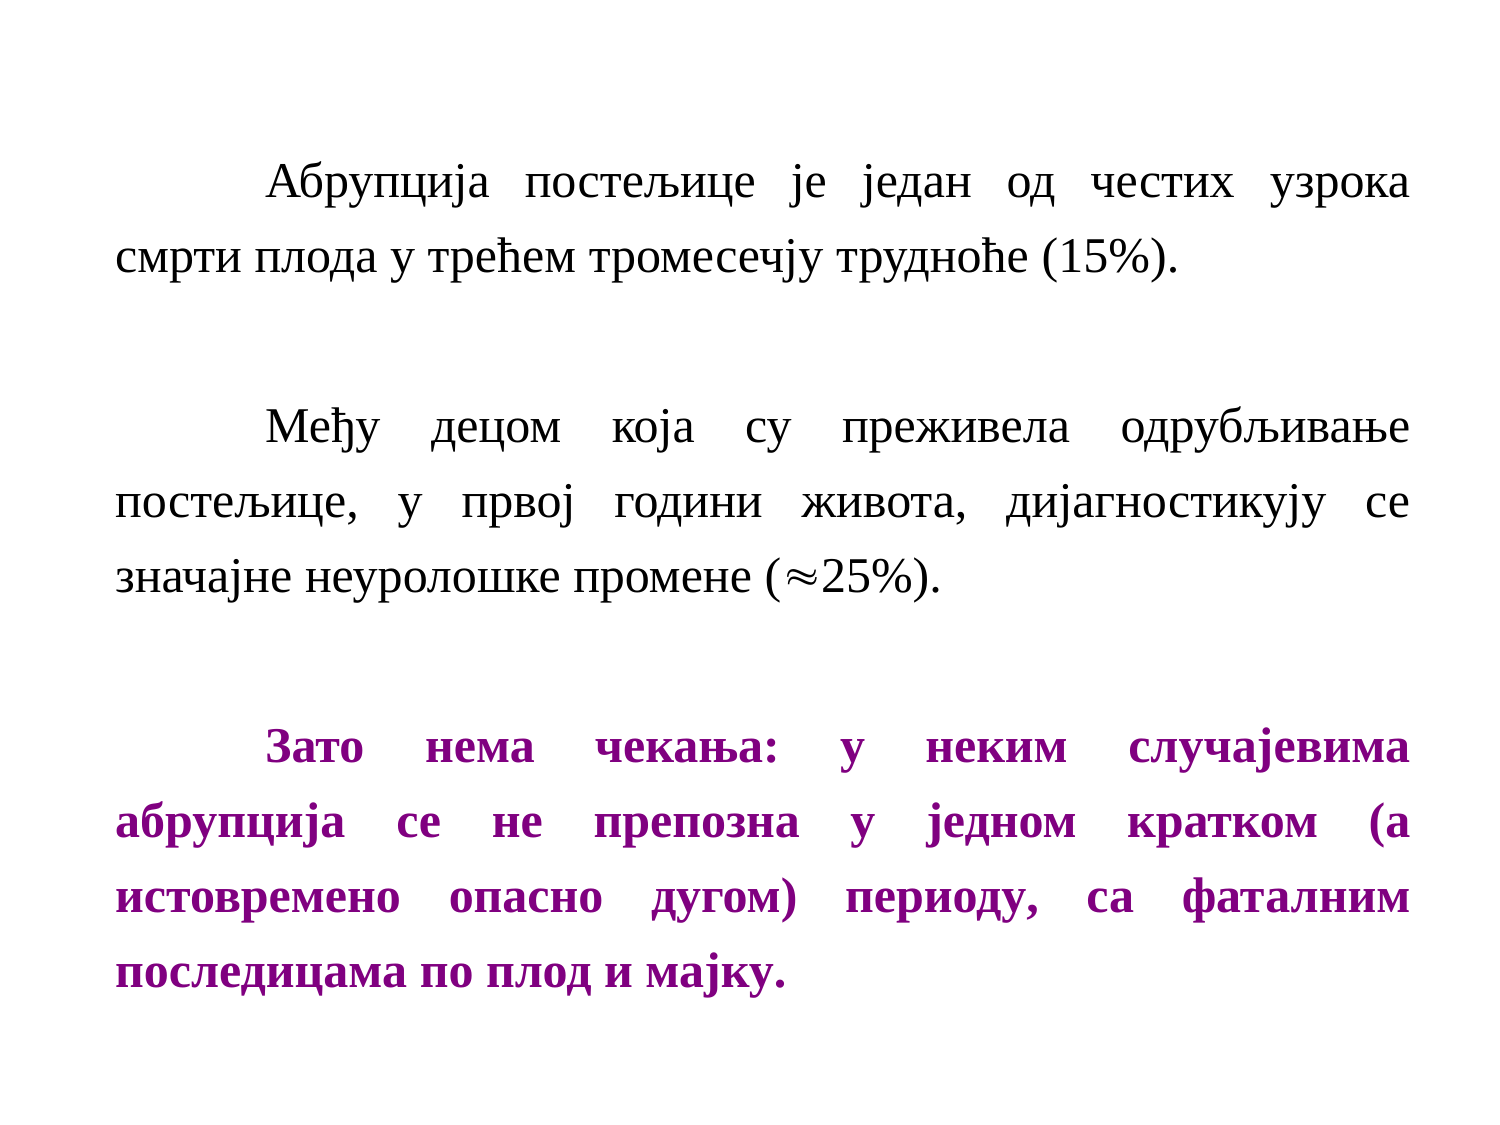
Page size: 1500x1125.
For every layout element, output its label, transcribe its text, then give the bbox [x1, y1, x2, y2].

text_box Абрупција постељице је један од честих узрока смрти плода у трећем тромесечју трудноће (15%). Међу децом која су преживела одрубљивање постељице, у првој години живота, дијагностикују се значајне неуролошке промене (25%). Зато нема чекања: у неким случајевима абрупција се не препозна у једном кратком (а истовремено опасно дугом) периоду, са фаталним последицама по плод и мајку. [99, 125, 1425, 1050]
